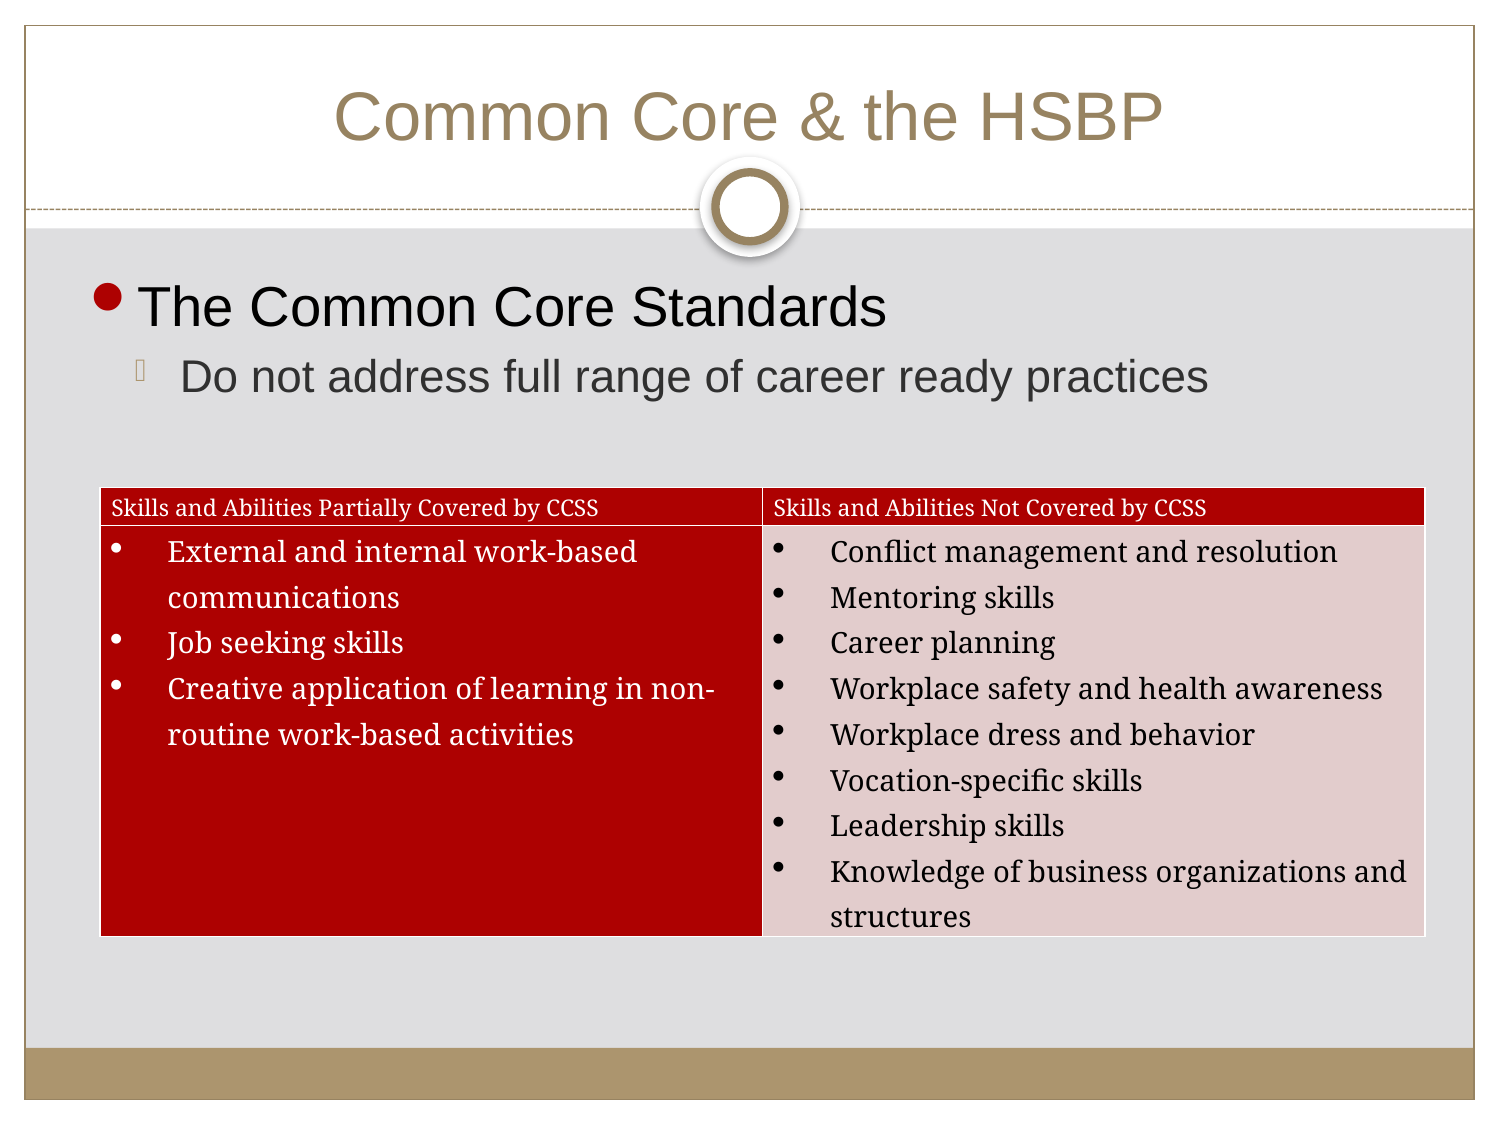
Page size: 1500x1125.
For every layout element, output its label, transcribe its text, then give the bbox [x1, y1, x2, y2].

table_cell External and internal work-based communications Job seeking skills Creative application of learning in non-routine work-based activities [101, 526, 762, 936]
table_header Skills and Abilities Partially Covered by CCSS [101, 488, 762, 525]
table_header Skills and Abilities Not Covered by CCSS [763, 488, 1424, 525]
list The Common Core Standards Do not address full range of career ready practices [75, 262, 1425, 938]
table_cell Conflict management and resolution Mentoring skills Career planning Workplace safety and health awareness Workplace dress and behavior Vocation-specific skills Leadership skills Knowledge of business organizations and structures [763, 526, 1424, 936]
title Common Core & the HSBP [49, 37, 1450, 162]
